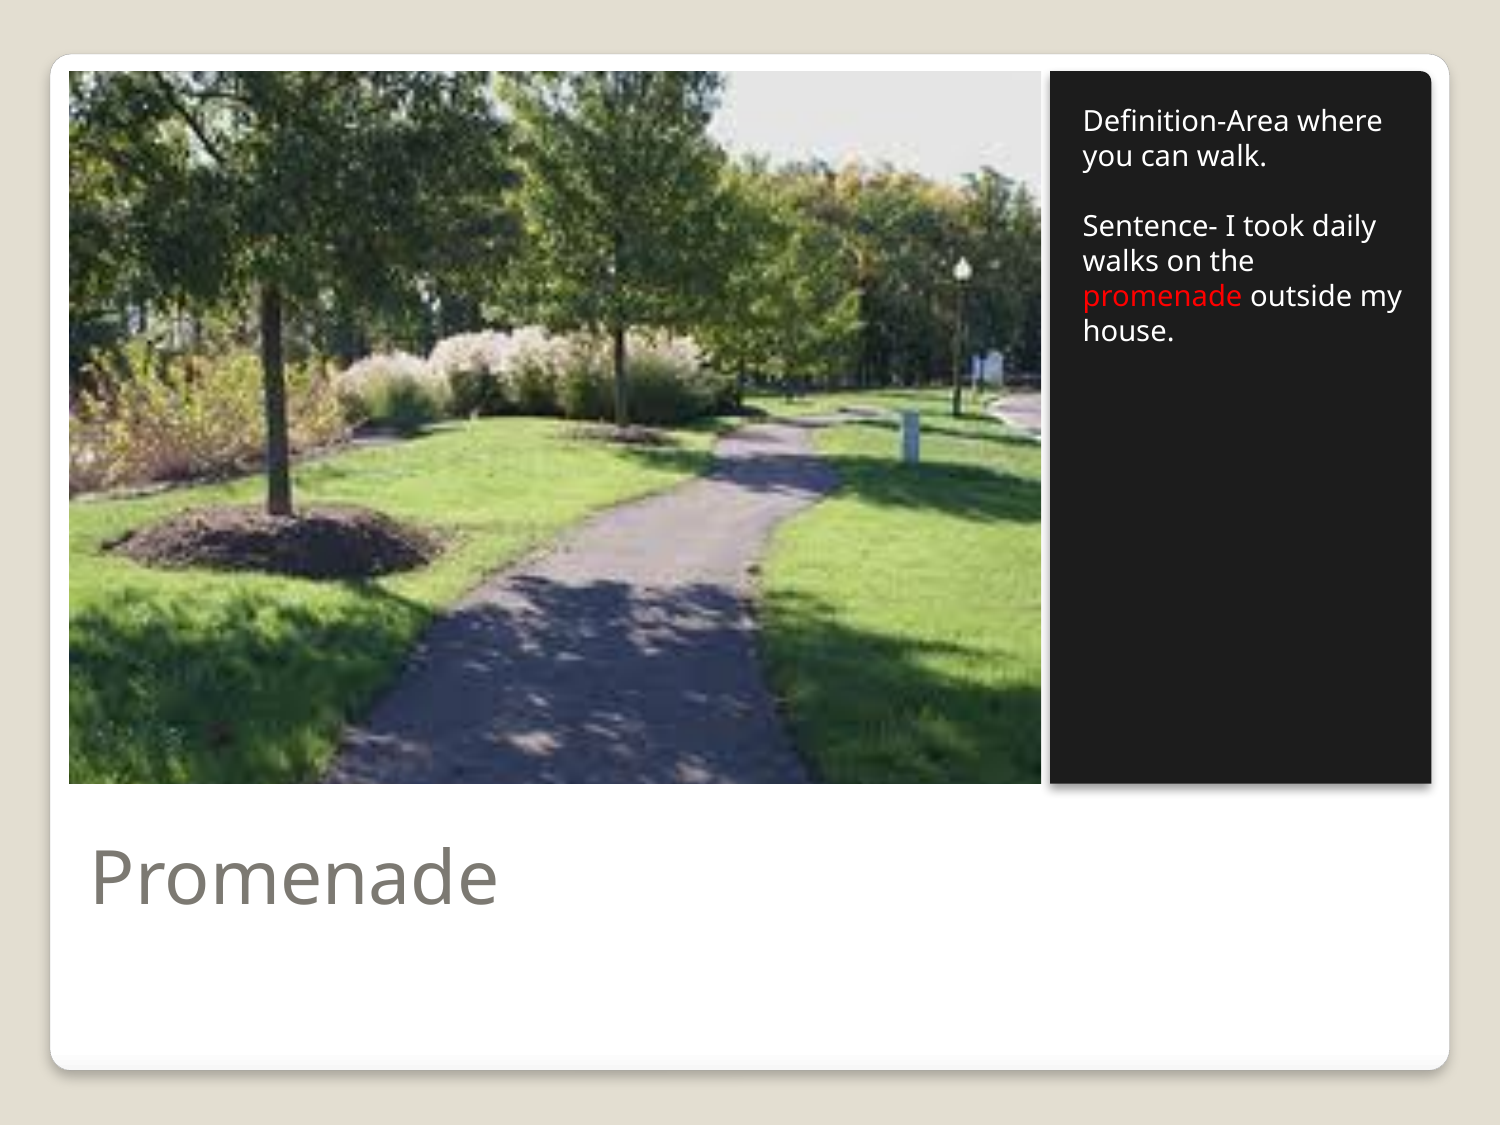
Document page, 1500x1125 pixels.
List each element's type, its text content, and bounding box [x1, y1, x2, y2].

picture [68, 71, 1042, 785]
list Definition-Area where you can walk. Sentence- I took daily walks on the promenade outside my house. [1060, 87, 1428, 779]
title Promenade [75, 822, 1425, 995]
